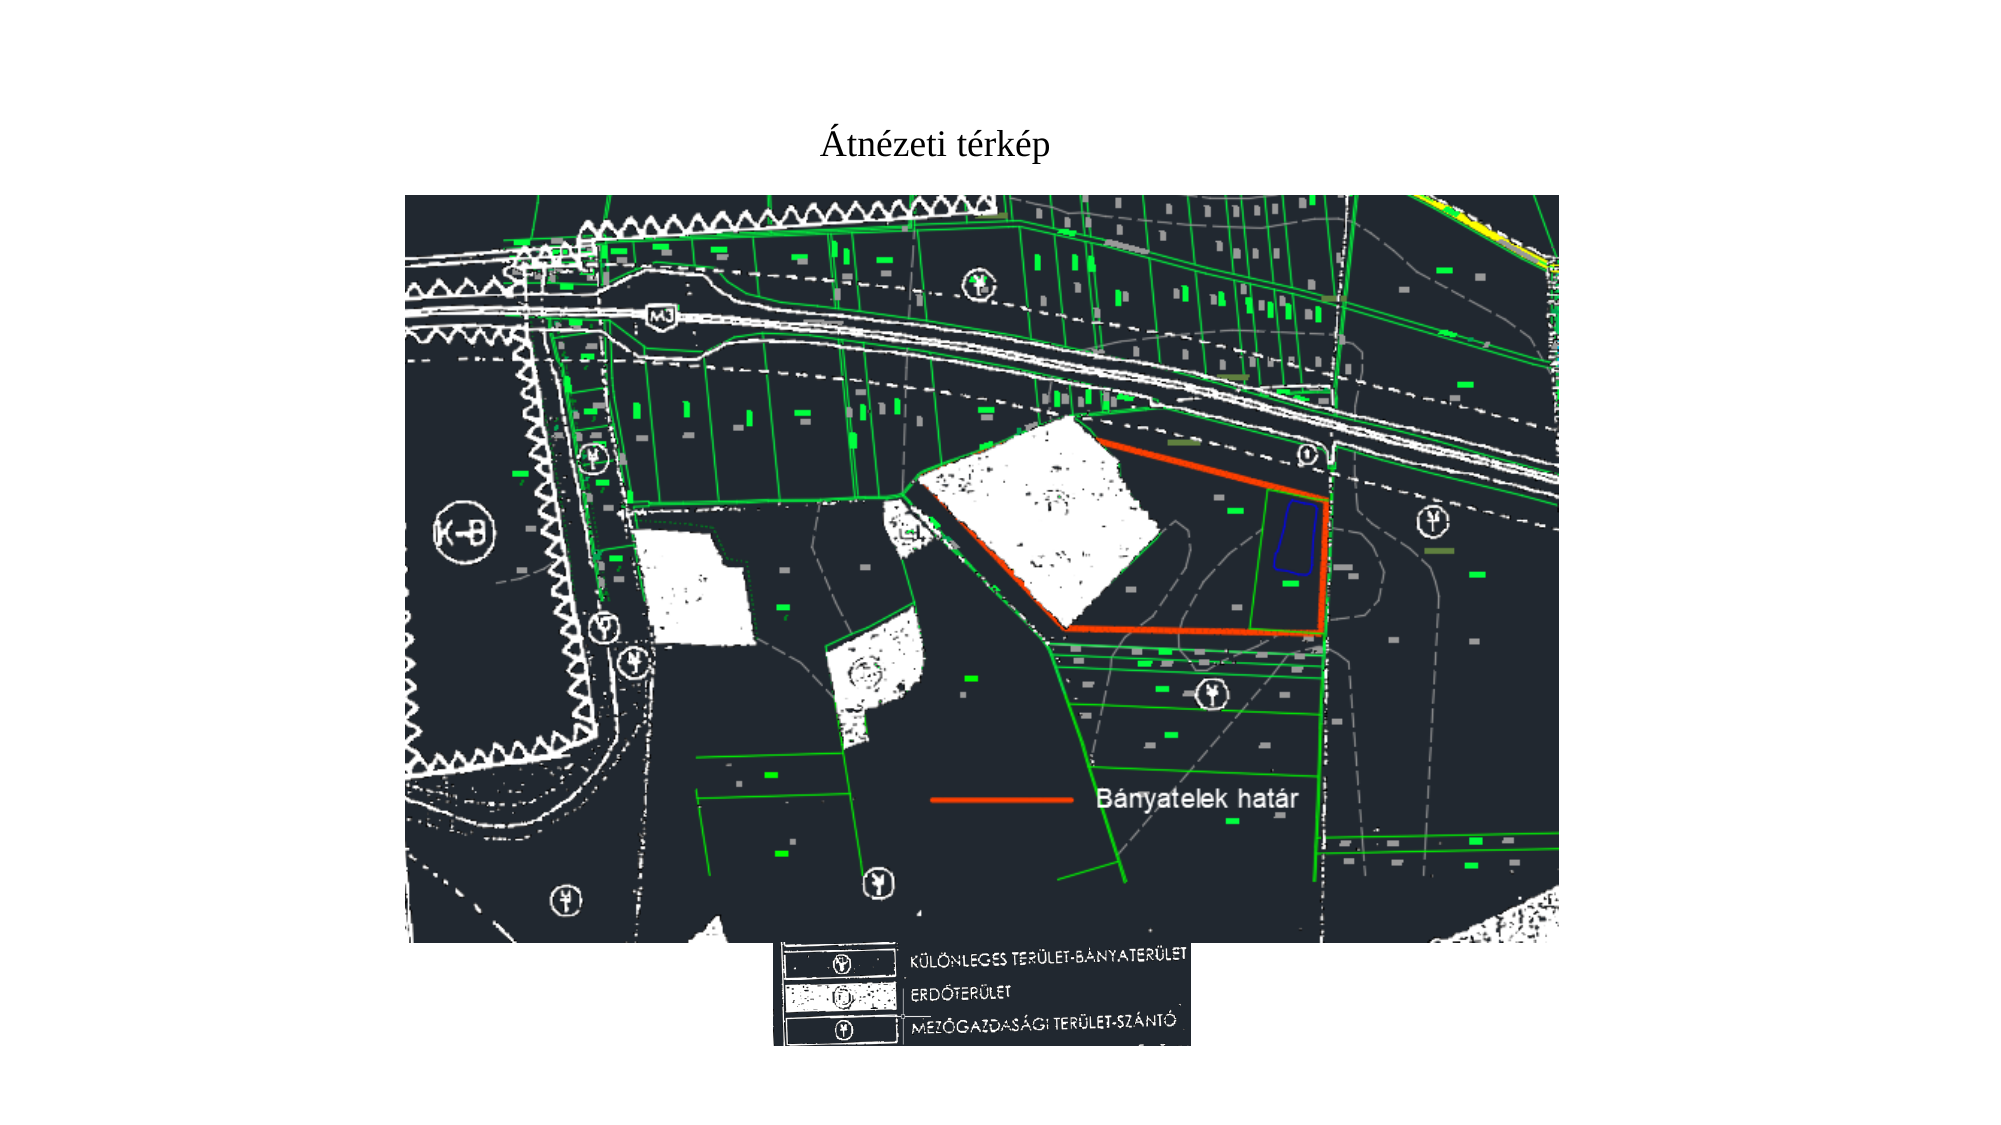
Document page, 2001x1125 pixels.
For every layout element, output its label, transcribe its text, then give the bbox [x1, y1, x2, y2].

text_box Átnézeti térkép [805, 104, 1085, 171]
picture [404, 195, 1559, 1046]
